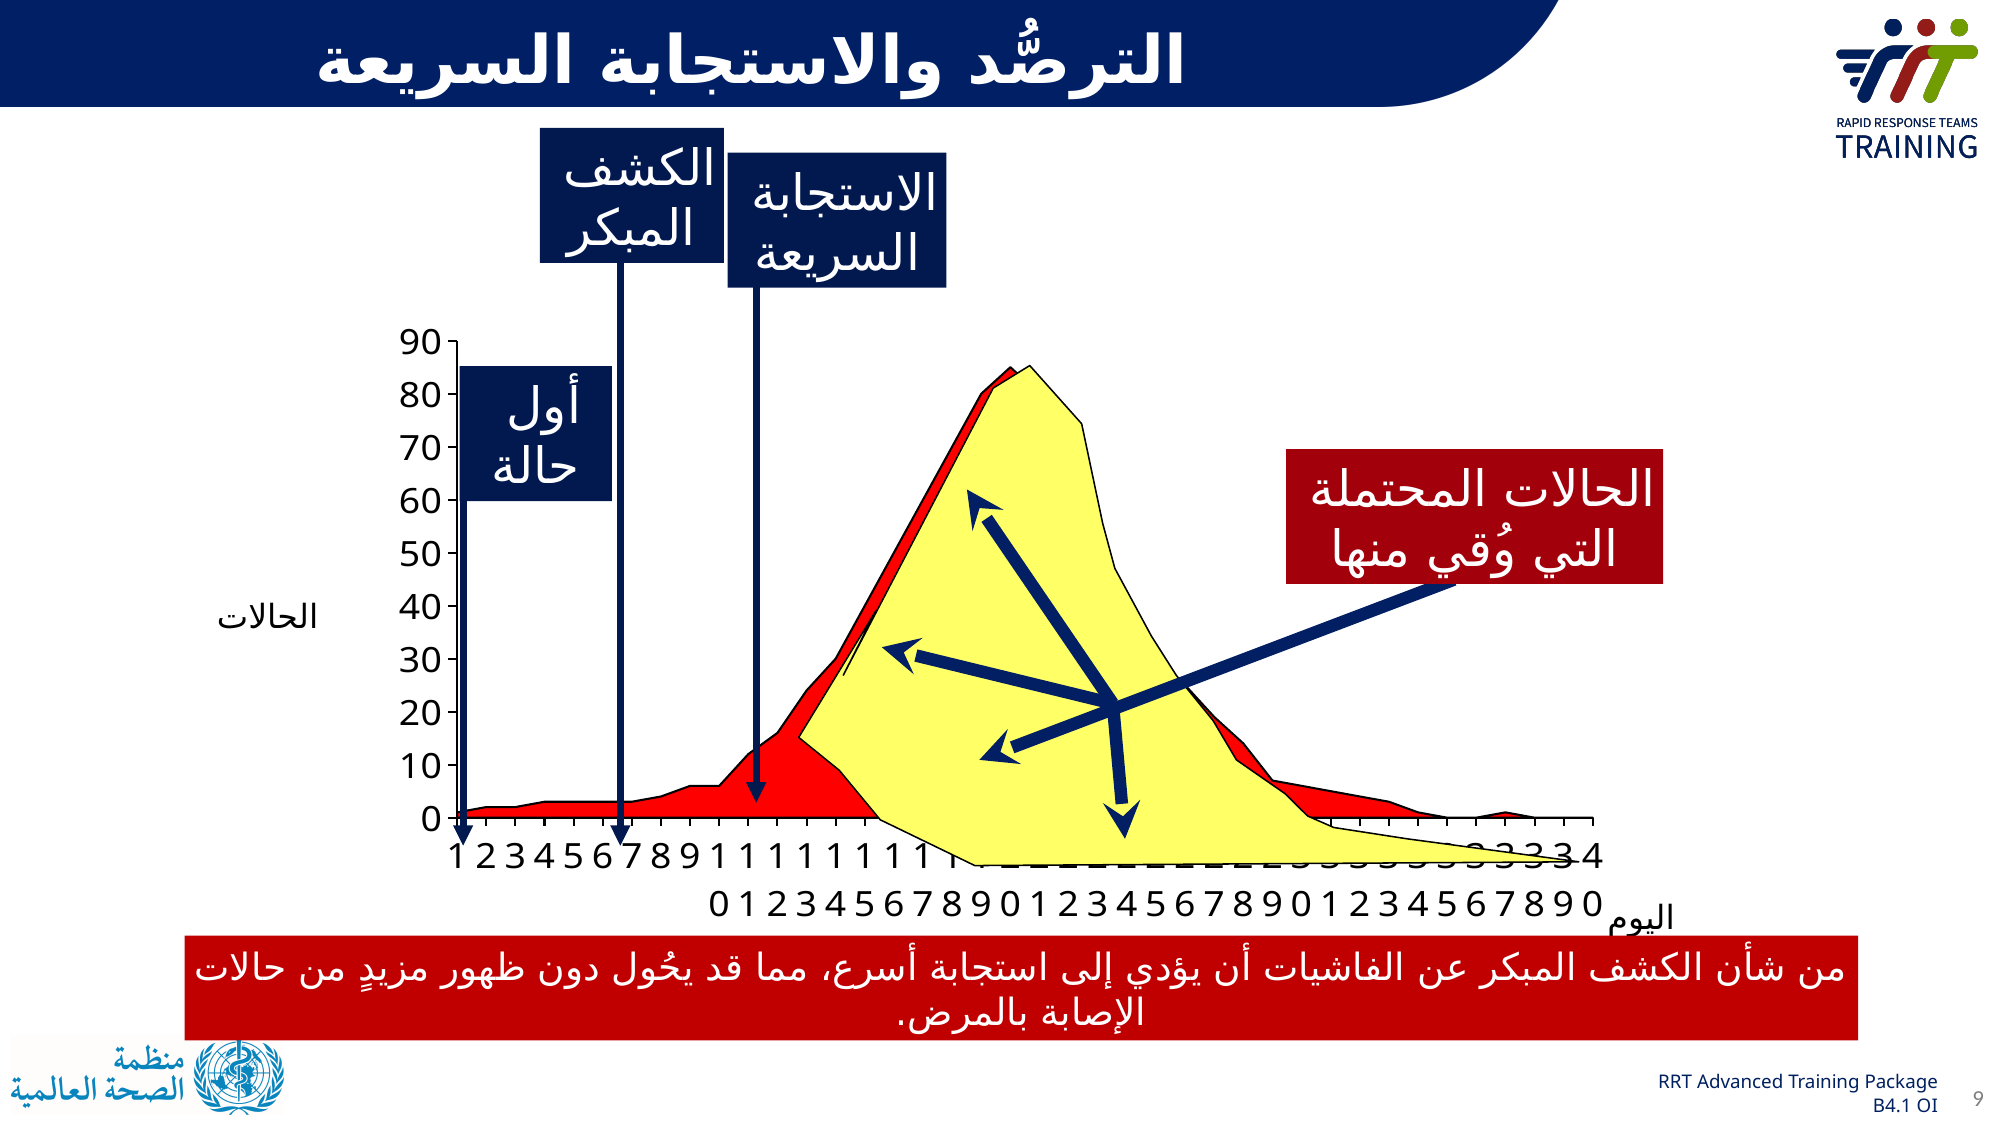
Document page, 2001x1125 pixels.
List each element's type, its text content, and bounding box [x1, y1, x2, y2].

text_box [798, 365, 1603, 866]
text_box الحالات [209, 588, 326, 643]
picture [1835, 19, 1978, 167]
picture [0, 0, 1583, 107]
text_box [755, 151, 919, 803]
picture [241, 1050, 247, 1059]
text_box من شأن الكشف المبكر عن الفاشيات أن يؤدي إلى استجابة أسرع، مما قد يحُول دون ظهور مزيدٍ من حالات الإصابة بالمرض. [184, 935, 1859, 1041]
text_box الترصُّد والاستجابة السريعة [24, 8, 1196, 115]
chart [368, 303, 1605, 928]
text_box اليوم [1599, 888, 1683, 935]
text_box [564, 126, 700, 846]
picture [11, 1035, 284, 1115]
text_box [459, 365, 613, 846]
